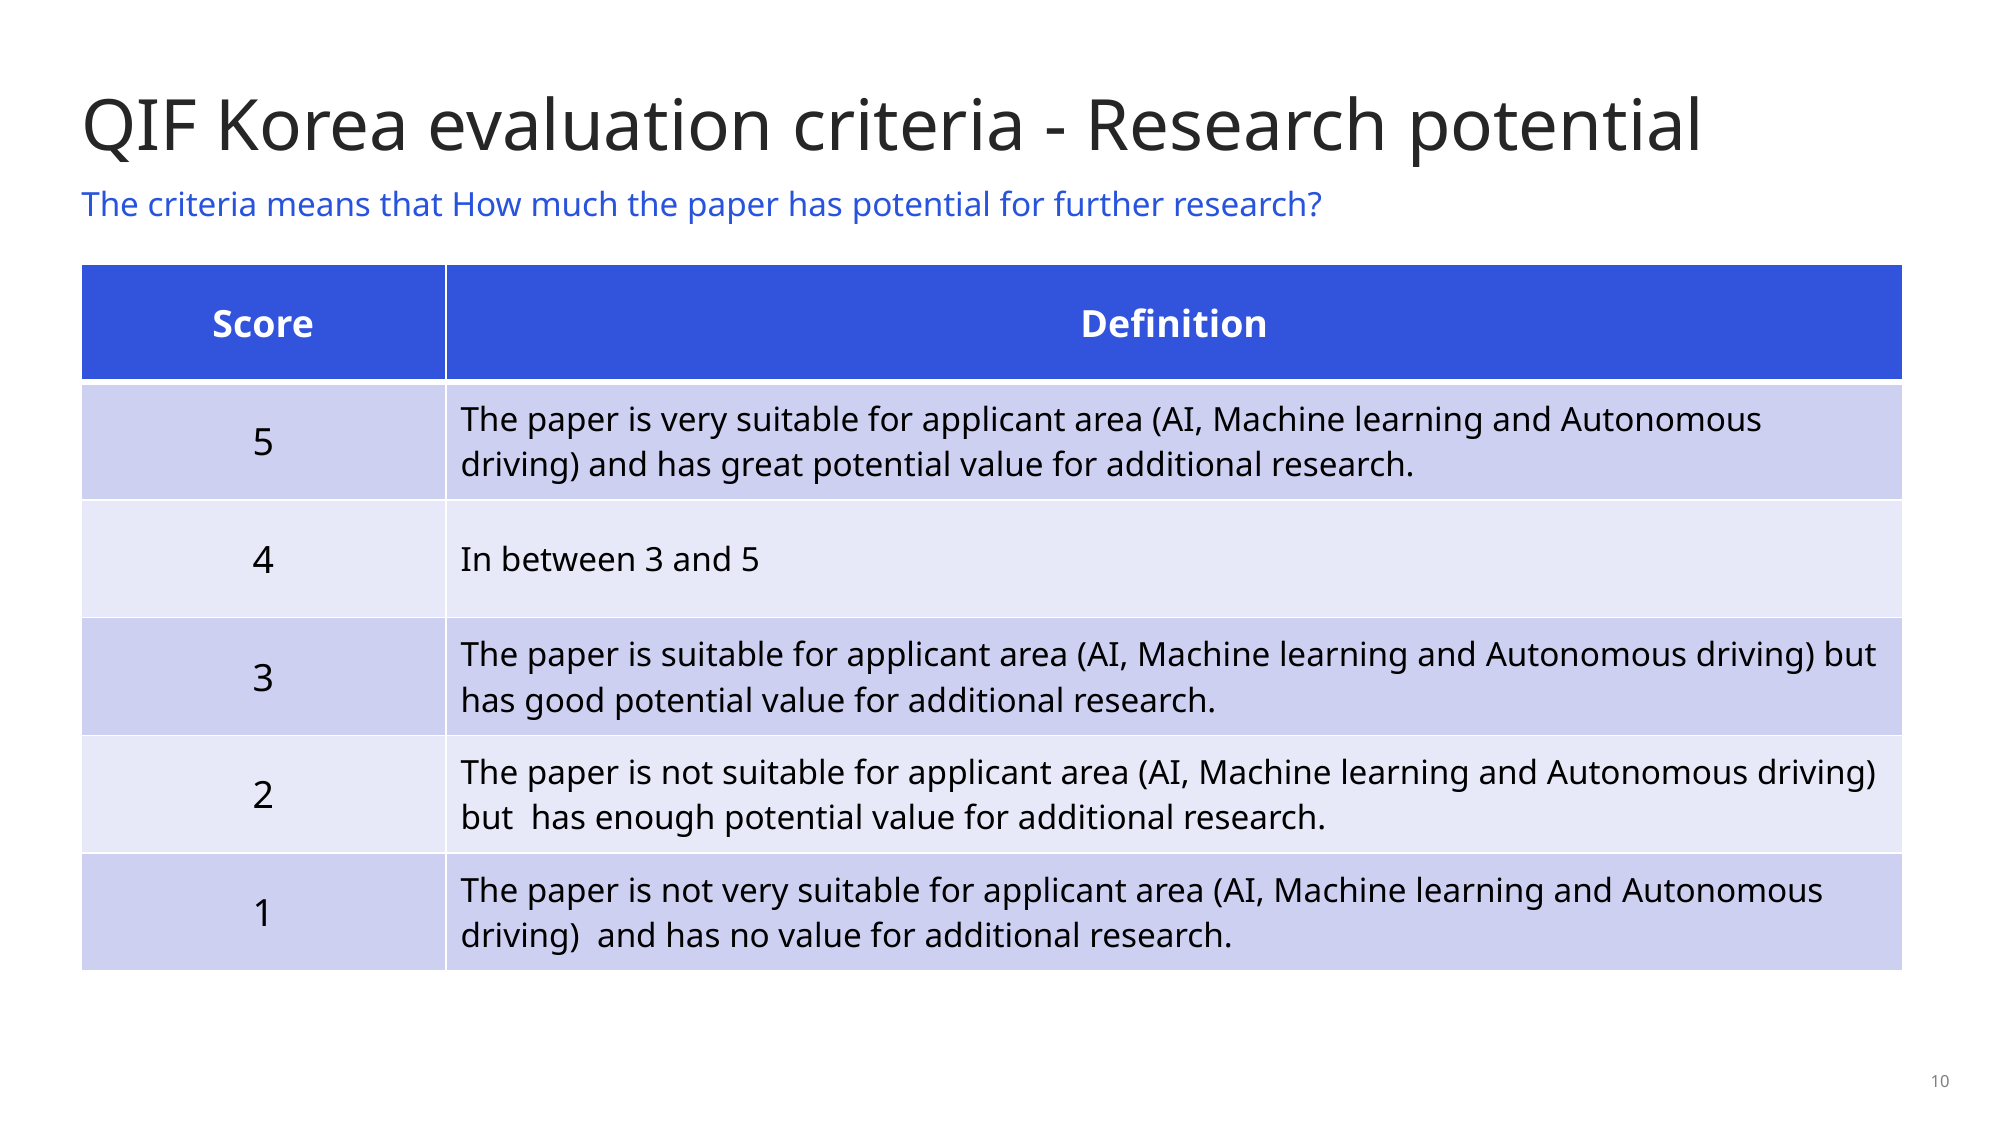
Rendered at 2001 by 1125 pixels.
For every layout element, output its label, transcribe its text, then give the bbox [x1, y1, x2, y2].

subtitle The criteria means that How much the paper has potential for further research? [81, 185, 1917, 257]
table_header Score [82, 265, 445, 379]
table_cell The paper is not very suitable for applicant area (AI, Machine learning and Autonomous driving) and has no value for additional research. [447, 854, 1902, 970]
table_cell 2 [82, 736, 445, 852]
table_cell 1 [82, 854, 445, 970]
table_cell The paper is suitable for applicant area (AI, Machine learning and Autonomous driving) but has good potential value for additional research. [447, 618, 1902, 735]
table_cell In between 3 and 5 [447, 501, 1902, 617]
table_cell The paper is not suitable for applicant area (AI, Machine learning and Autonomous driving) but has enough potential value for additional research. [447, 736, 1902, 852]
table_header Definition [447, 265, 1902, 379]
table_cell 3 [82, 618, 445, 735]
table_cell 4 [82, 501, 445, 617]
table_cell 5 [82, 385, 445, 499]
title QIF Korea evaluation criteria - Research potential [81, 92, 1917, 165]
table_cell The paper is very suitable for applicant area (AI, Machine learning and Autonomous driving) and has great potential value for additional research. [447, 385, 1902, 499]
